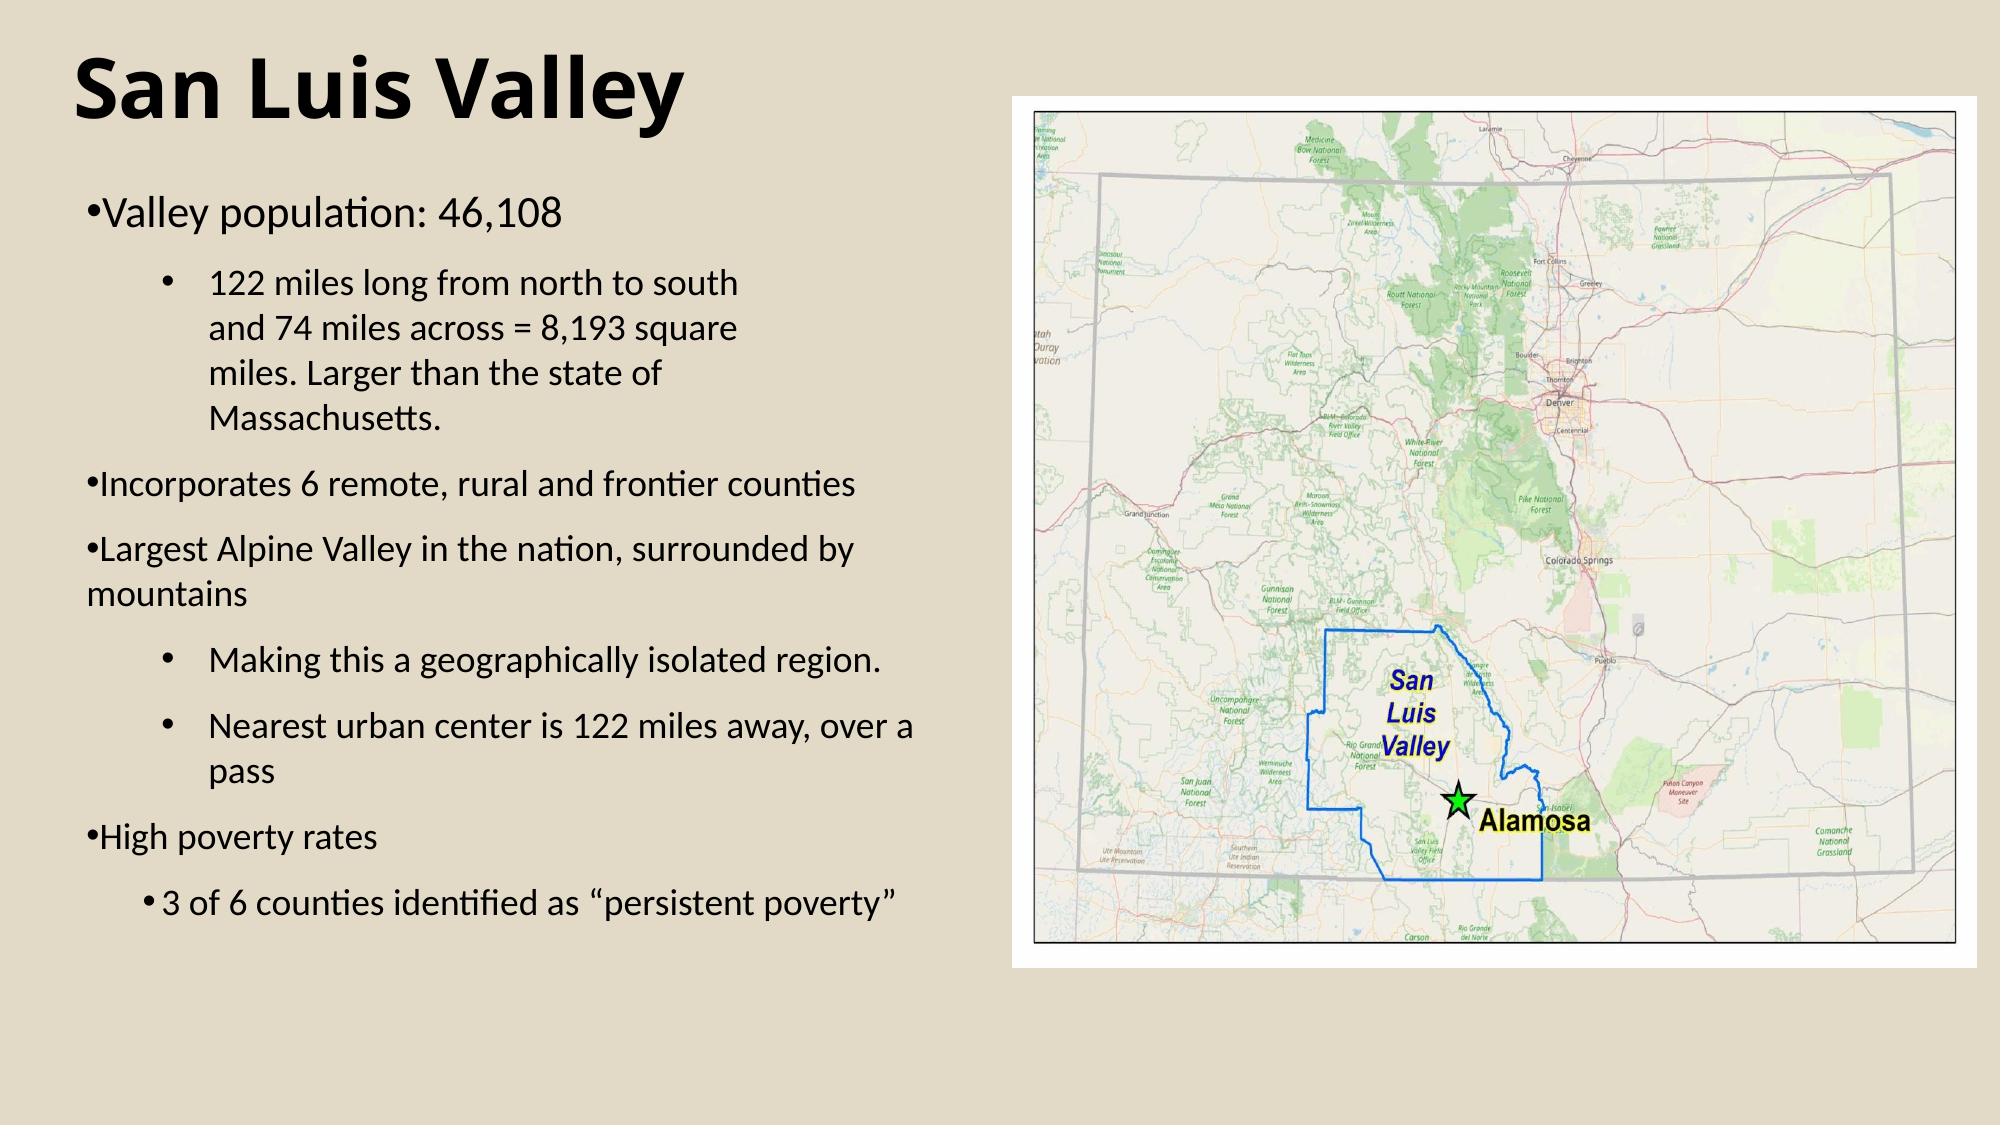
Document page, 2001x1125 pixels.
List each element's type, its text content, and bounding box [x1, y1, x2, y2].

text_box San Luis Valley [58, 27, 884, 233]
text_box Valley population: 46,108 122 miles long from north to south and 74 miles across = 8,193 square miles. Larger than the state of Massachusetts. Incorporates 6 remote, rural and frontier counties Largest Alpine Valley in the nation, surrounded by mountains Making this a geographically isolated region. Nearest urban center is 122 miles away, over a pass High poverty rates 3 of 6 counties identified as “persistent poverty” [71, 146, 973, 1125]
picture [1012, 95, 1977, 968]
